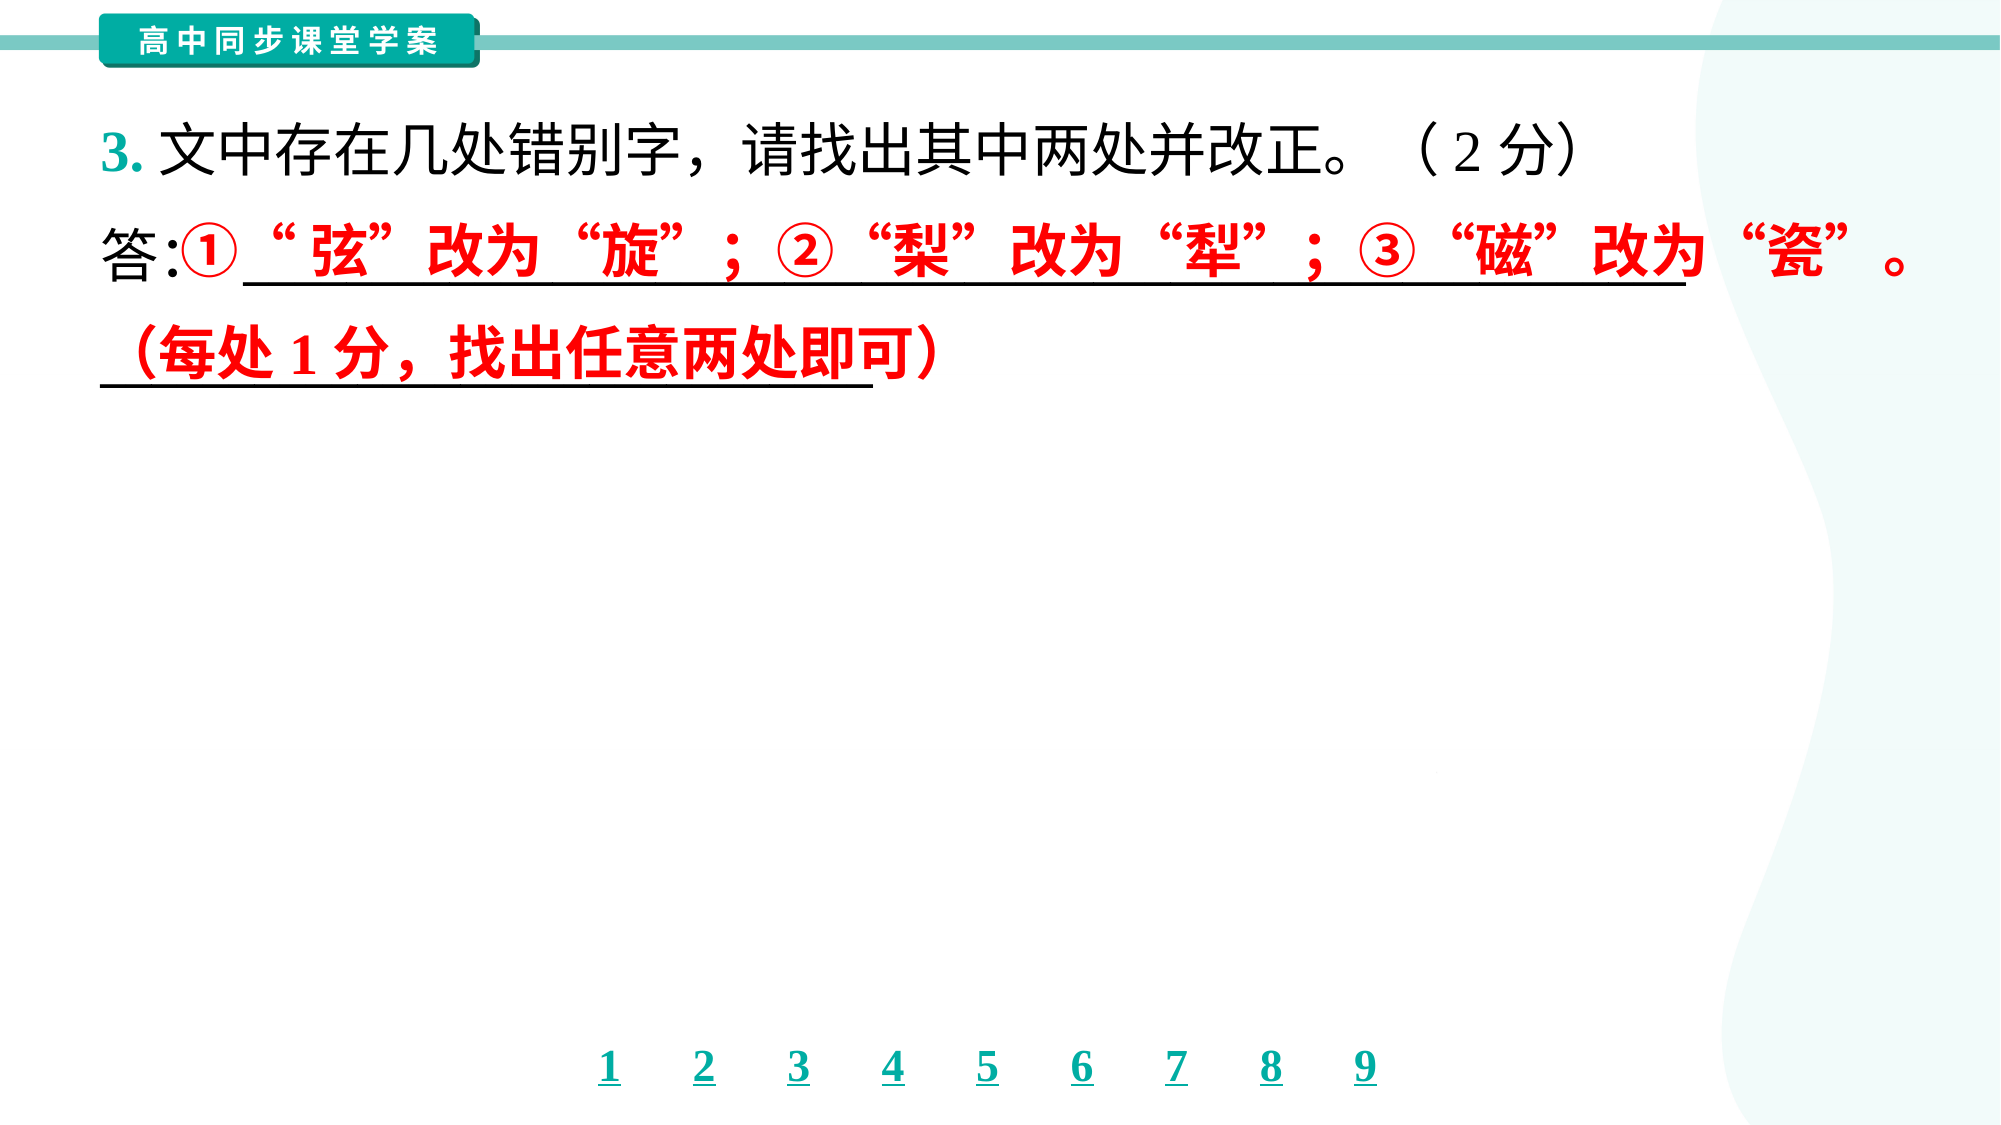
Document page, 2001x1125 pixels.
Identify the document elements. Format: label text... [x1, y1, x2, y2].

text_box 3.文中存在几处错别字，请找出其中两处并改正。（2分） 答： ________________________________________________________ ______________________________ [100, 376, 1899, 380]
text_box ①“弦”改为“旋”；②“梨”改为“犁”；③“磁”改为“瓷”。 （每处1分，找出任意两处即可） [100, 178, 1899, 376]
picture [0, 0, 2000, 1125]
text_box 3.文中存在几处错别字，请找出其中两处并改正。（2分） 答： ________________________________________________________ ______________________________ [100, 76, 1899, 178]
